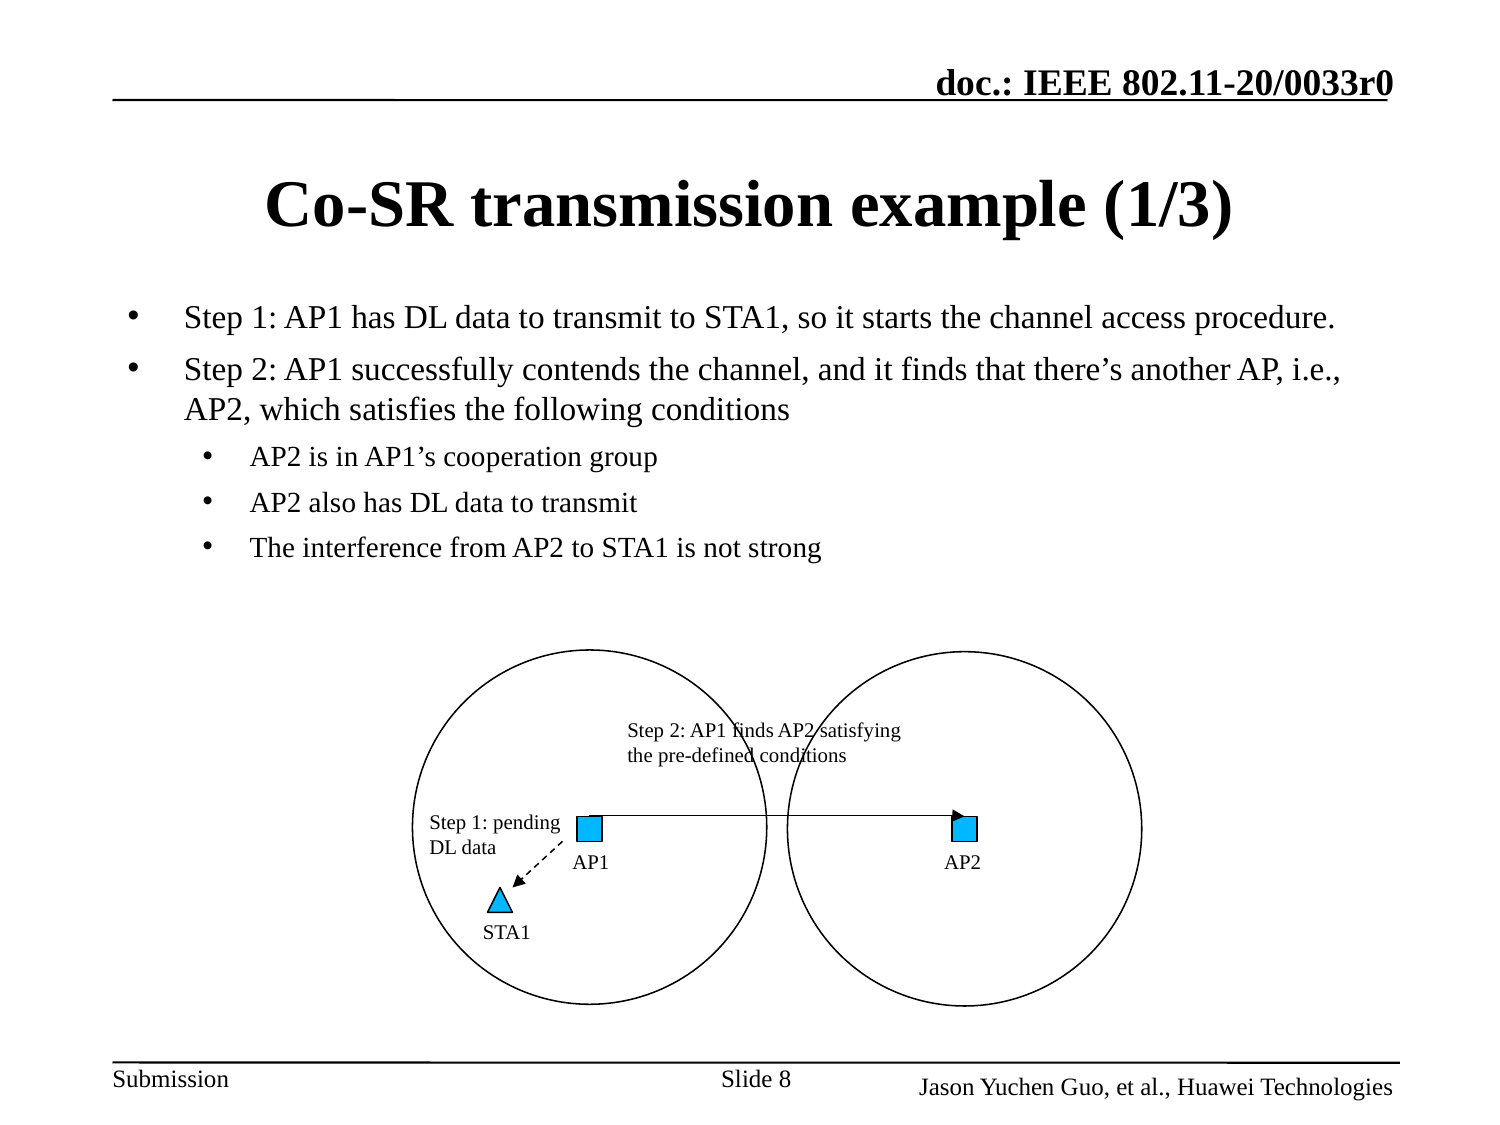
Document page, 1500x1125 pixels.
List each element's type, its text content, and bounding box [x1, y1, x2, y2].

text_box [412, 649, 767, 1005]
title Co-SR transmission example (1/3) [112, 112, 1388, 286]
list Step 1: AP1 has DL data to transmit to STA1, so it starts the channel access procedure. Step 2: AP1 successfully contends the channel, and it finds that there’s another AP, i.e., AP2, which satisfies the following conditions AP2 is in AP1’s cooperation group AP2 also has DL data to transmit The interference from AP2 to STA1 is not strong [112, 286, 1388, 588]
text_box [590, 651, 1142, 1007]
slide_number Slide 8 [712, 1061, 800, 1123]
